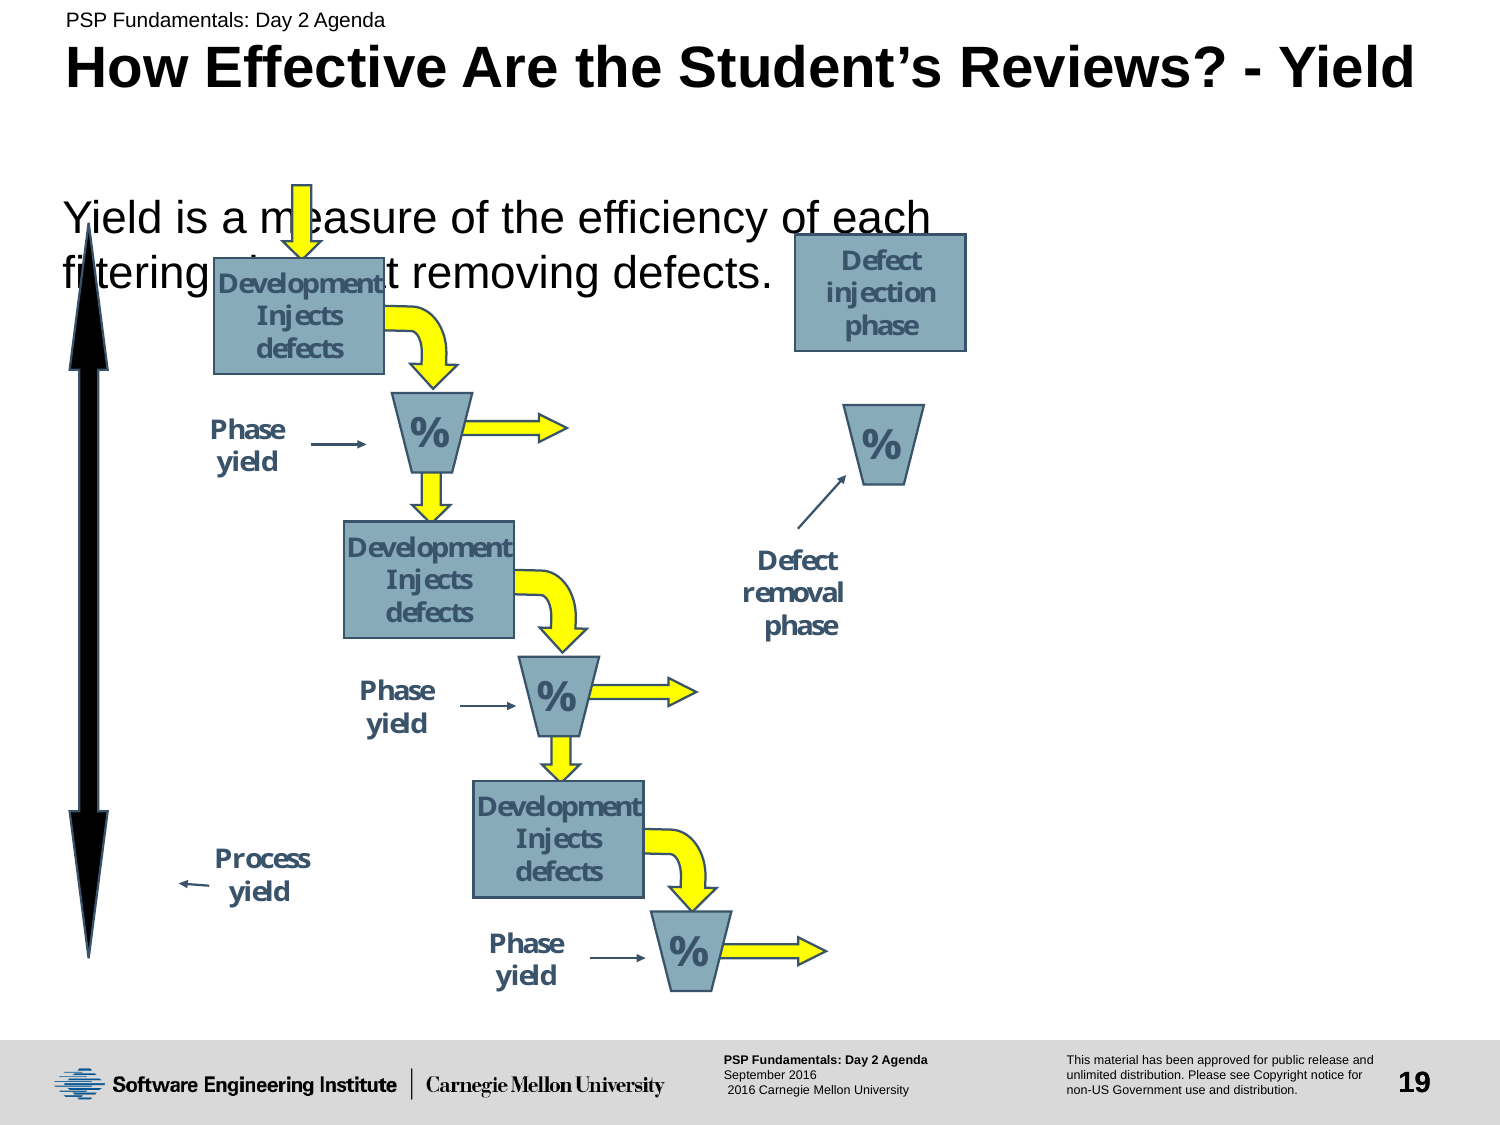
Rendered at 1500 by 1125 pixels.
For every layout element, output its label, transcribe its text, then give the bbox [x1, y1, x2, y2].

picture [46, 1061, 673, 1104]
picture [67, 184, 969, 1003]
list Yield is a measure of the efficiency of each filtering phase at removing defects. [62, 187, 67, 1000]
title How Effective Are the Student’s Reviews? - Yield [65, 37, 1430, 148]
